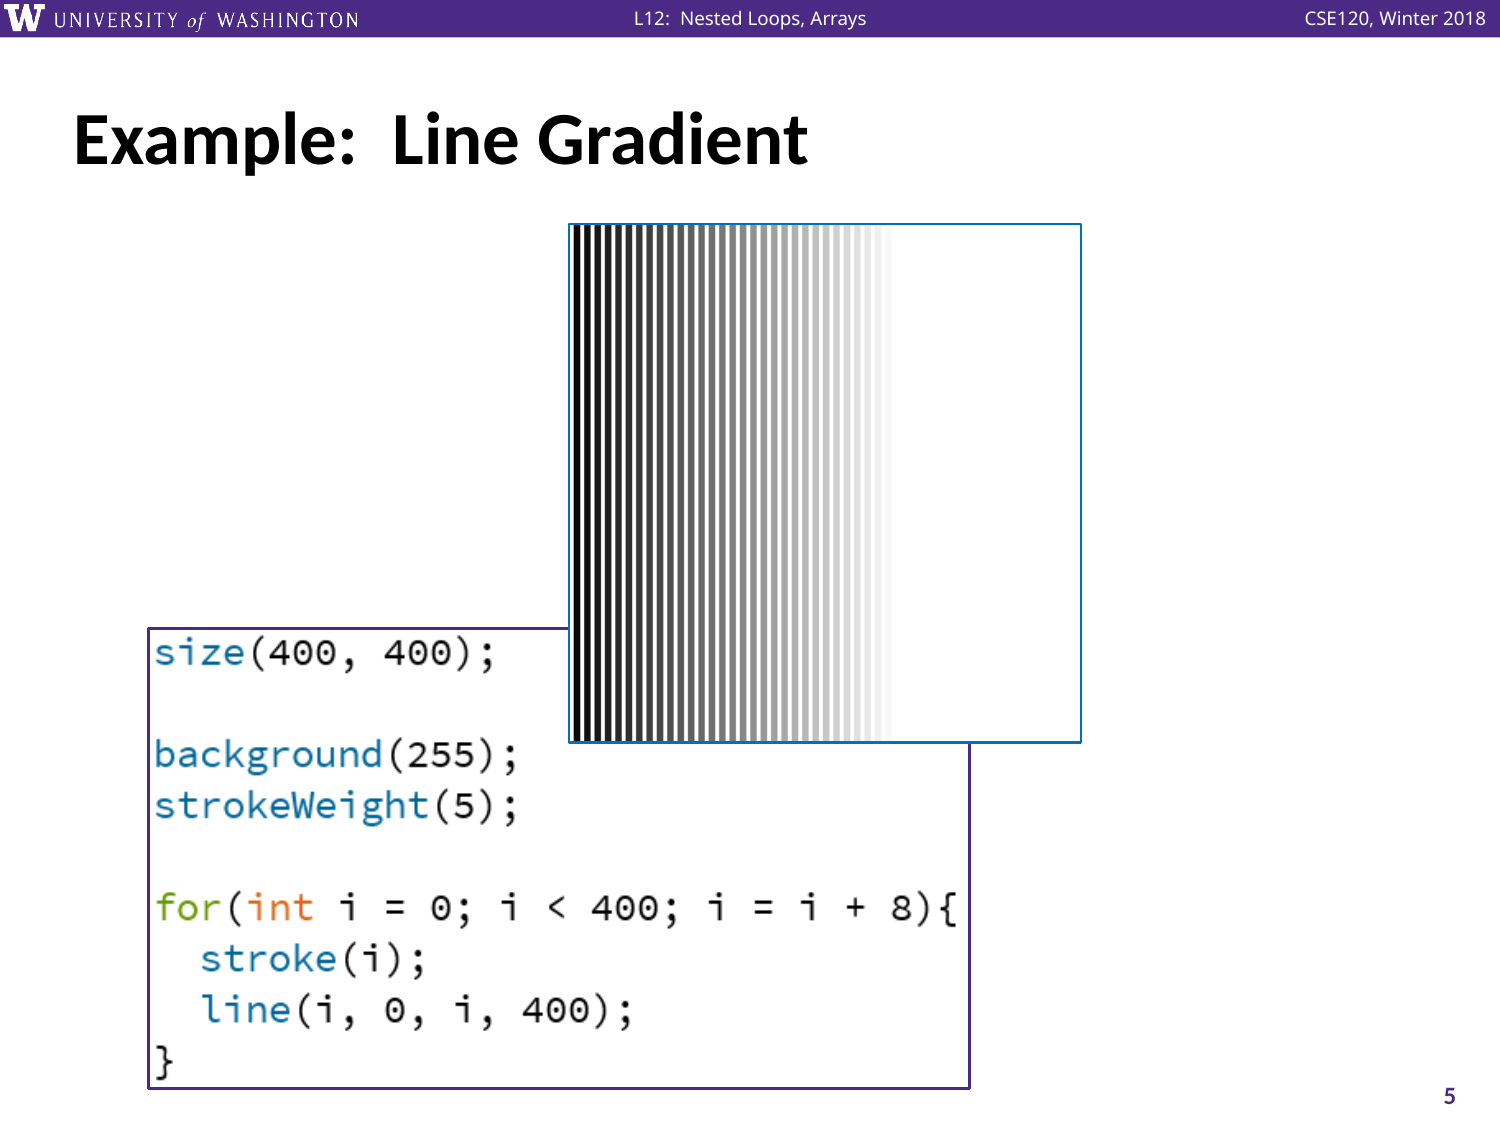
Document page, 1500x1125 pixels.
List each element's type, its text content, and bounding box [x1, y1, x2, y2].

slide_number 5 [1400, 1065, 1500, 1125]
picture [149, 224, 1081, 1087]
title Example: Line Gradient [58, 71, 1438, 198]
picture [4, 4, 358, 32]
